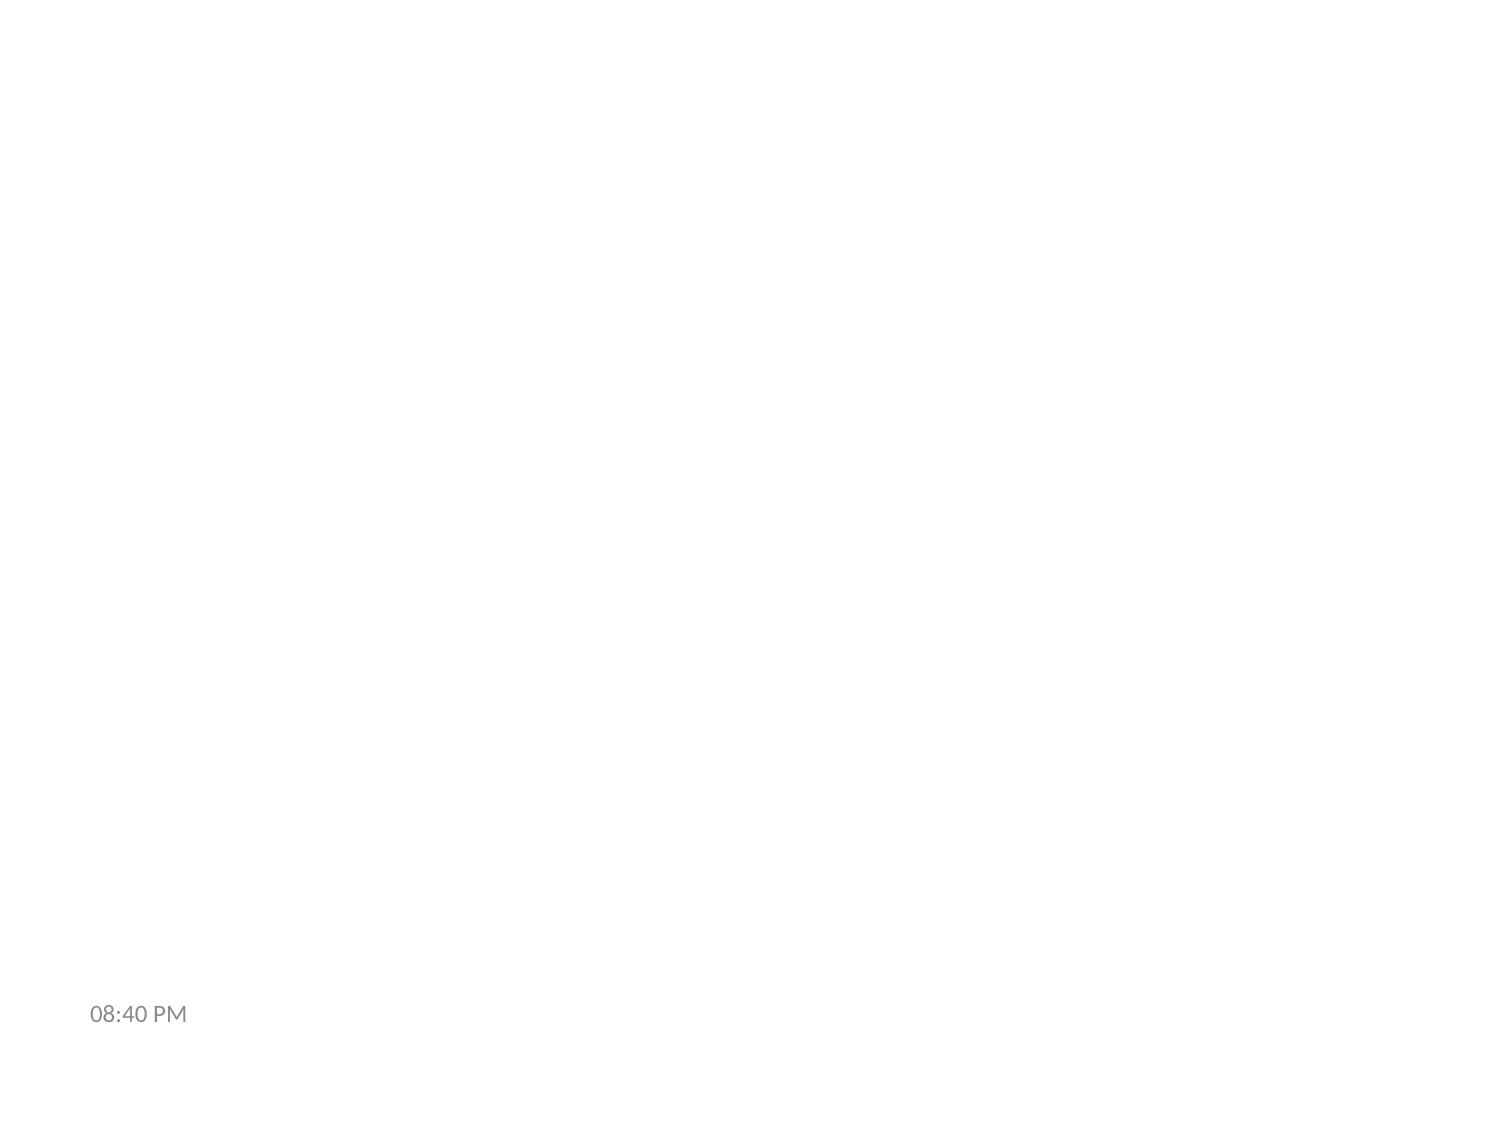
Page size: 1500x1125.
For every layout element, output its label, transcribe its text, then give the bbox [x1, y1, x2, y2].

text_box 3:35 PM [75, 982, 425, 1043]
